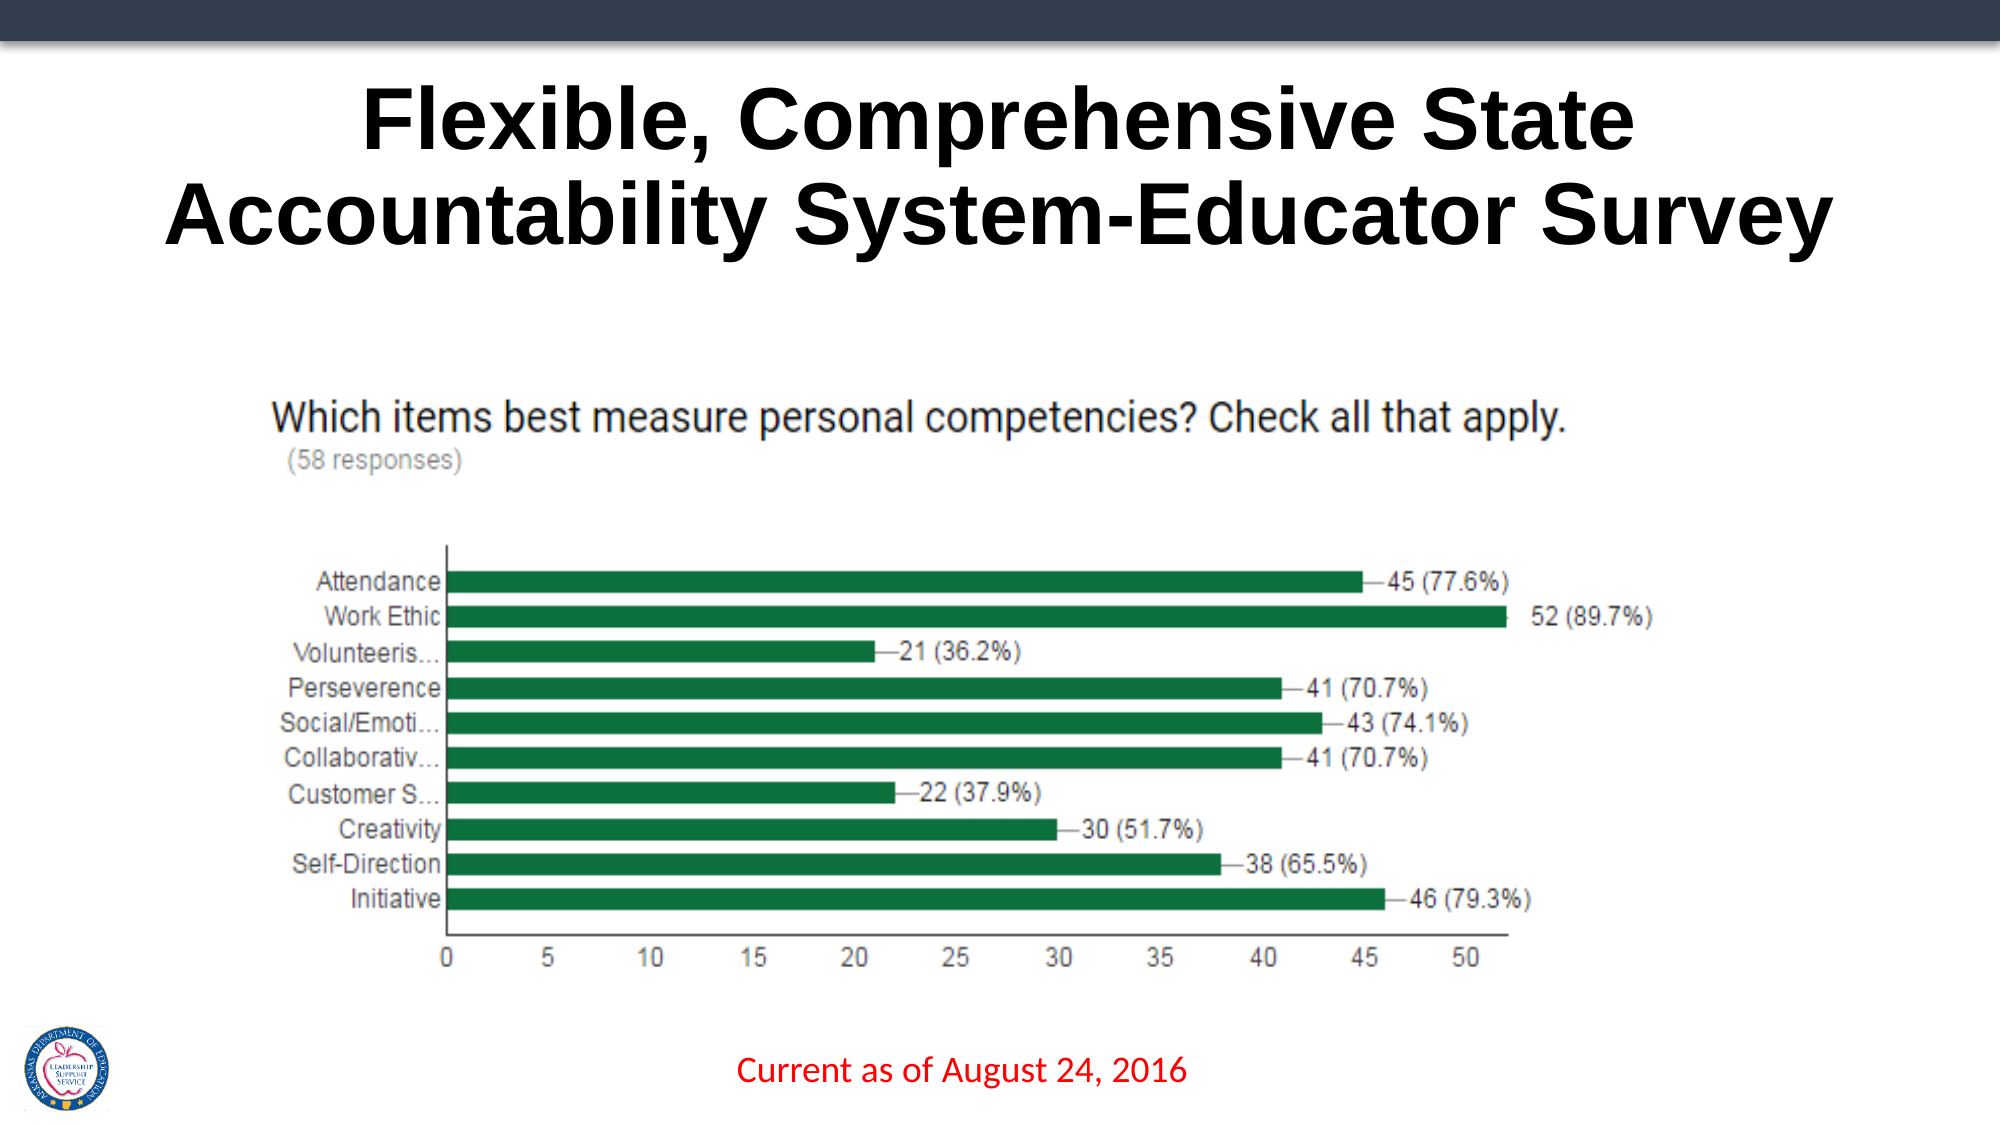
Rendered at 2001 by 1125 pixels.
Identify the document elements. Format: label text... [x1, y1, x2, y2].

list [254, 374, 1671, 1041]
text_box [0, 0, 2000, 42]
text_box Current as of August 24, 2016 [722, 1041, 1203, 1098]
title Flexible, Comprehensive State Accountability System-Educator Survey [137, 59, 1863, 278]
picture [24, 1026, 109, 1111]
